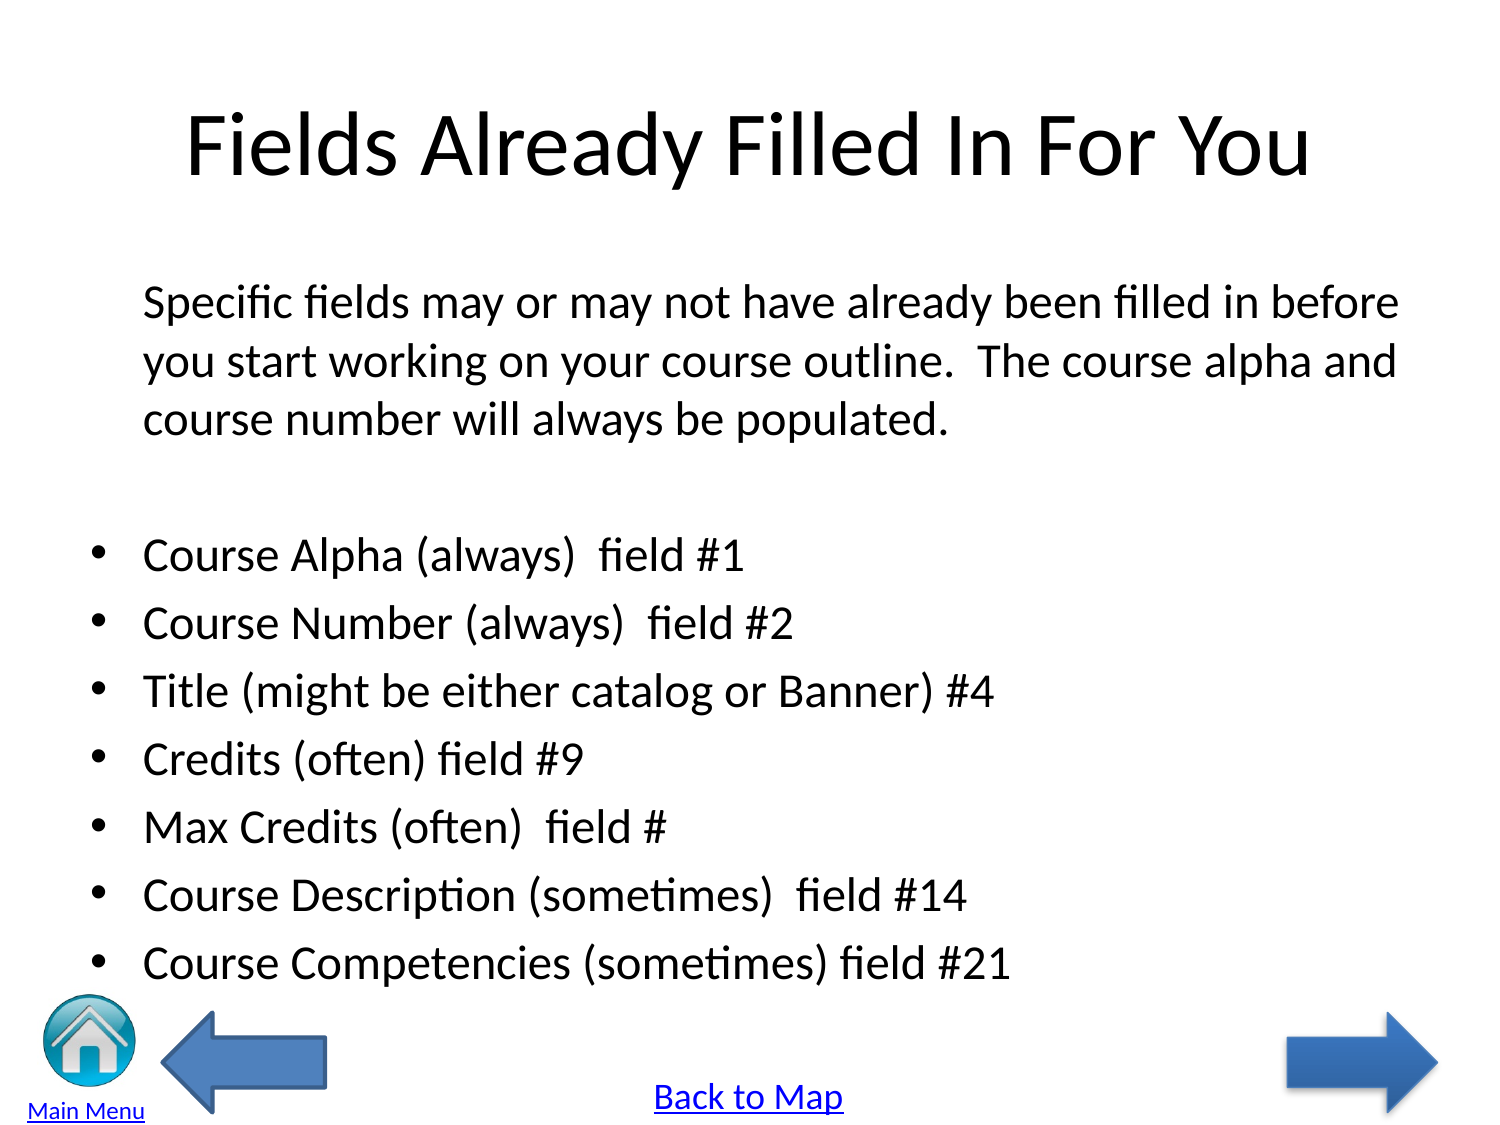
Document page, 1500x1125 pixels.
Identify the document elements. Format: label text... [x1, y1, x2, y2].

title Fields Already Filled In For You [75, 45, 1425, 233]
text_box Back to Map [638, 1064, 859, 1125]
picture [37, 987, 141, 1091]
list Specific fields may or may not have already been filled in before you start working on your course outline. The course alpha and course number will always be populated. Course Alpha (always) field #1 Course Number (always) field #2 Title (might be either catalog or Banner) #4 Credits (often) field #9 Max Credits (often) field # Course Description (sometimes) field #14 Course Competencies (sometimes) field #21 [75, 262, 1425, 1005]
